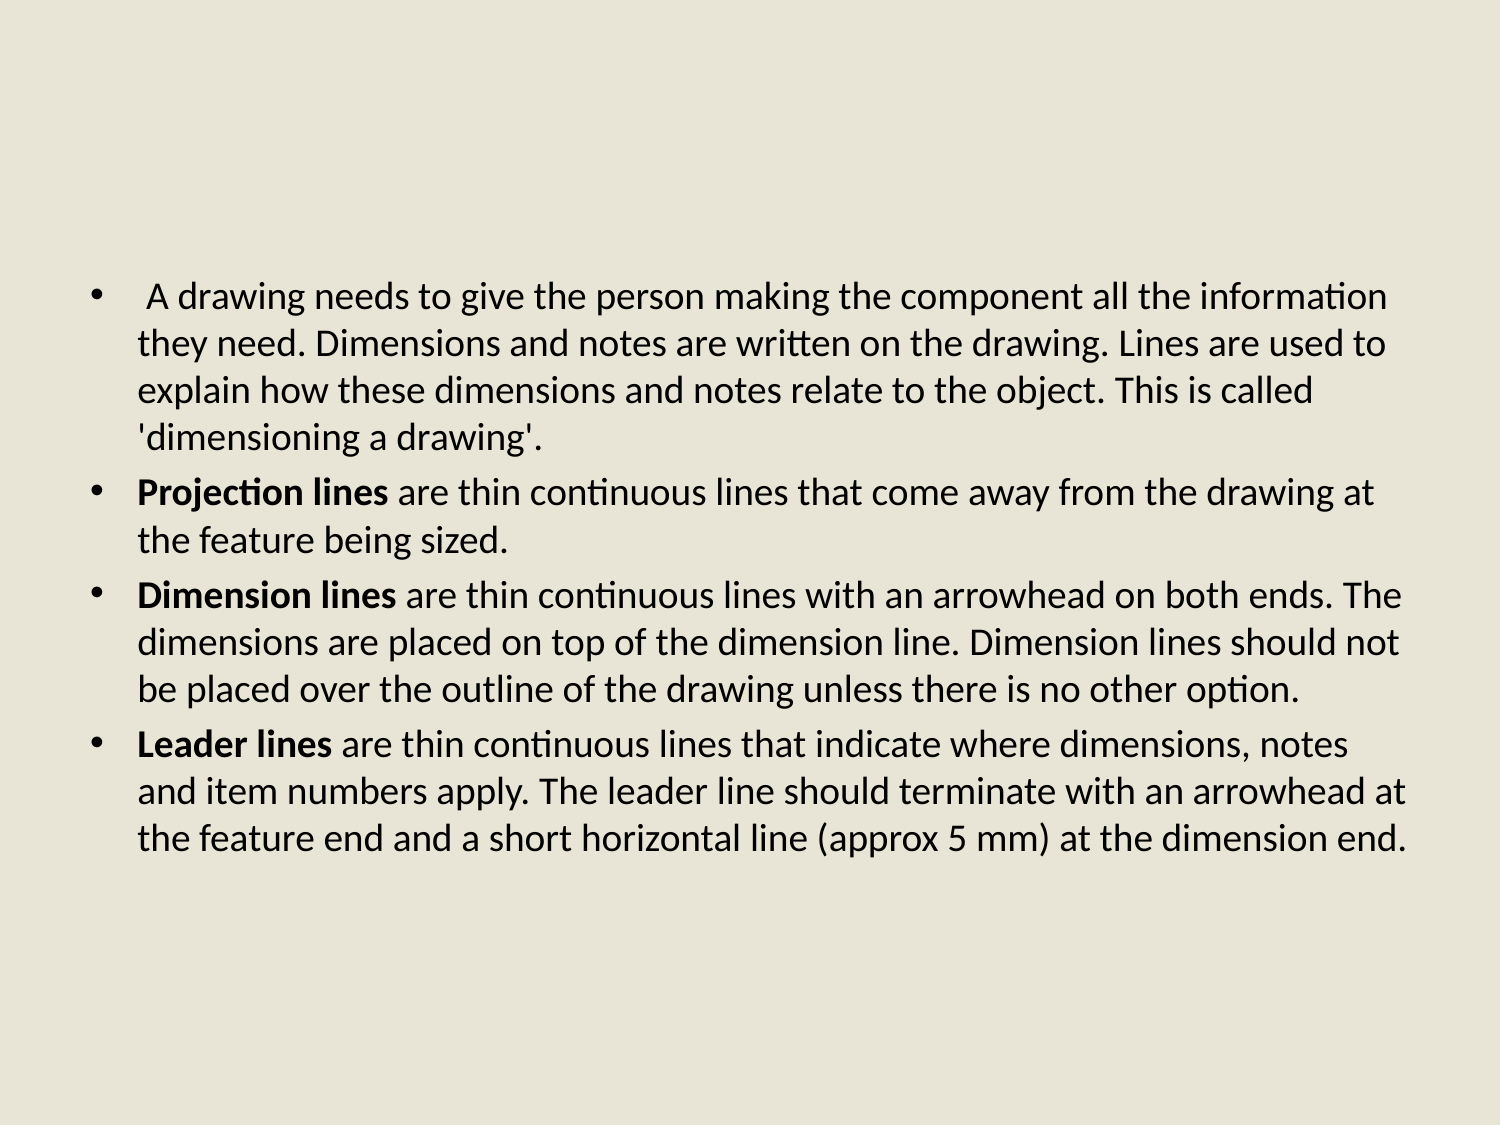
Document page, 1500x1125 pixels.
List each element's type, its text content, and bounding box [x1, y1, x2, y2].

list A drawing needs to give the person making the component all the information they need. Dimensions and notes are written on the drawing. Lines are used to explain how these dimensions and notes relate to the object. This is called 'dimensioning a drawing'. Projection lines are thin continuous lines that come away from the drawing at the feature being sized. Dimension lines are thin continuous lines with an arrowhead on both ends. The dimensions are placed on top of the dimension line. Dimension lines should not be placed over the outline of the drawing unless there is no other option. Leader lines are thin continuous lines that indicate where dimensions, notes and item numbers apply. The leader line should terminate with an arrowhead at the feature end and a short horizontal line (approx 5 mm) at the dimension end. [75, 262, 1425, 1005]
